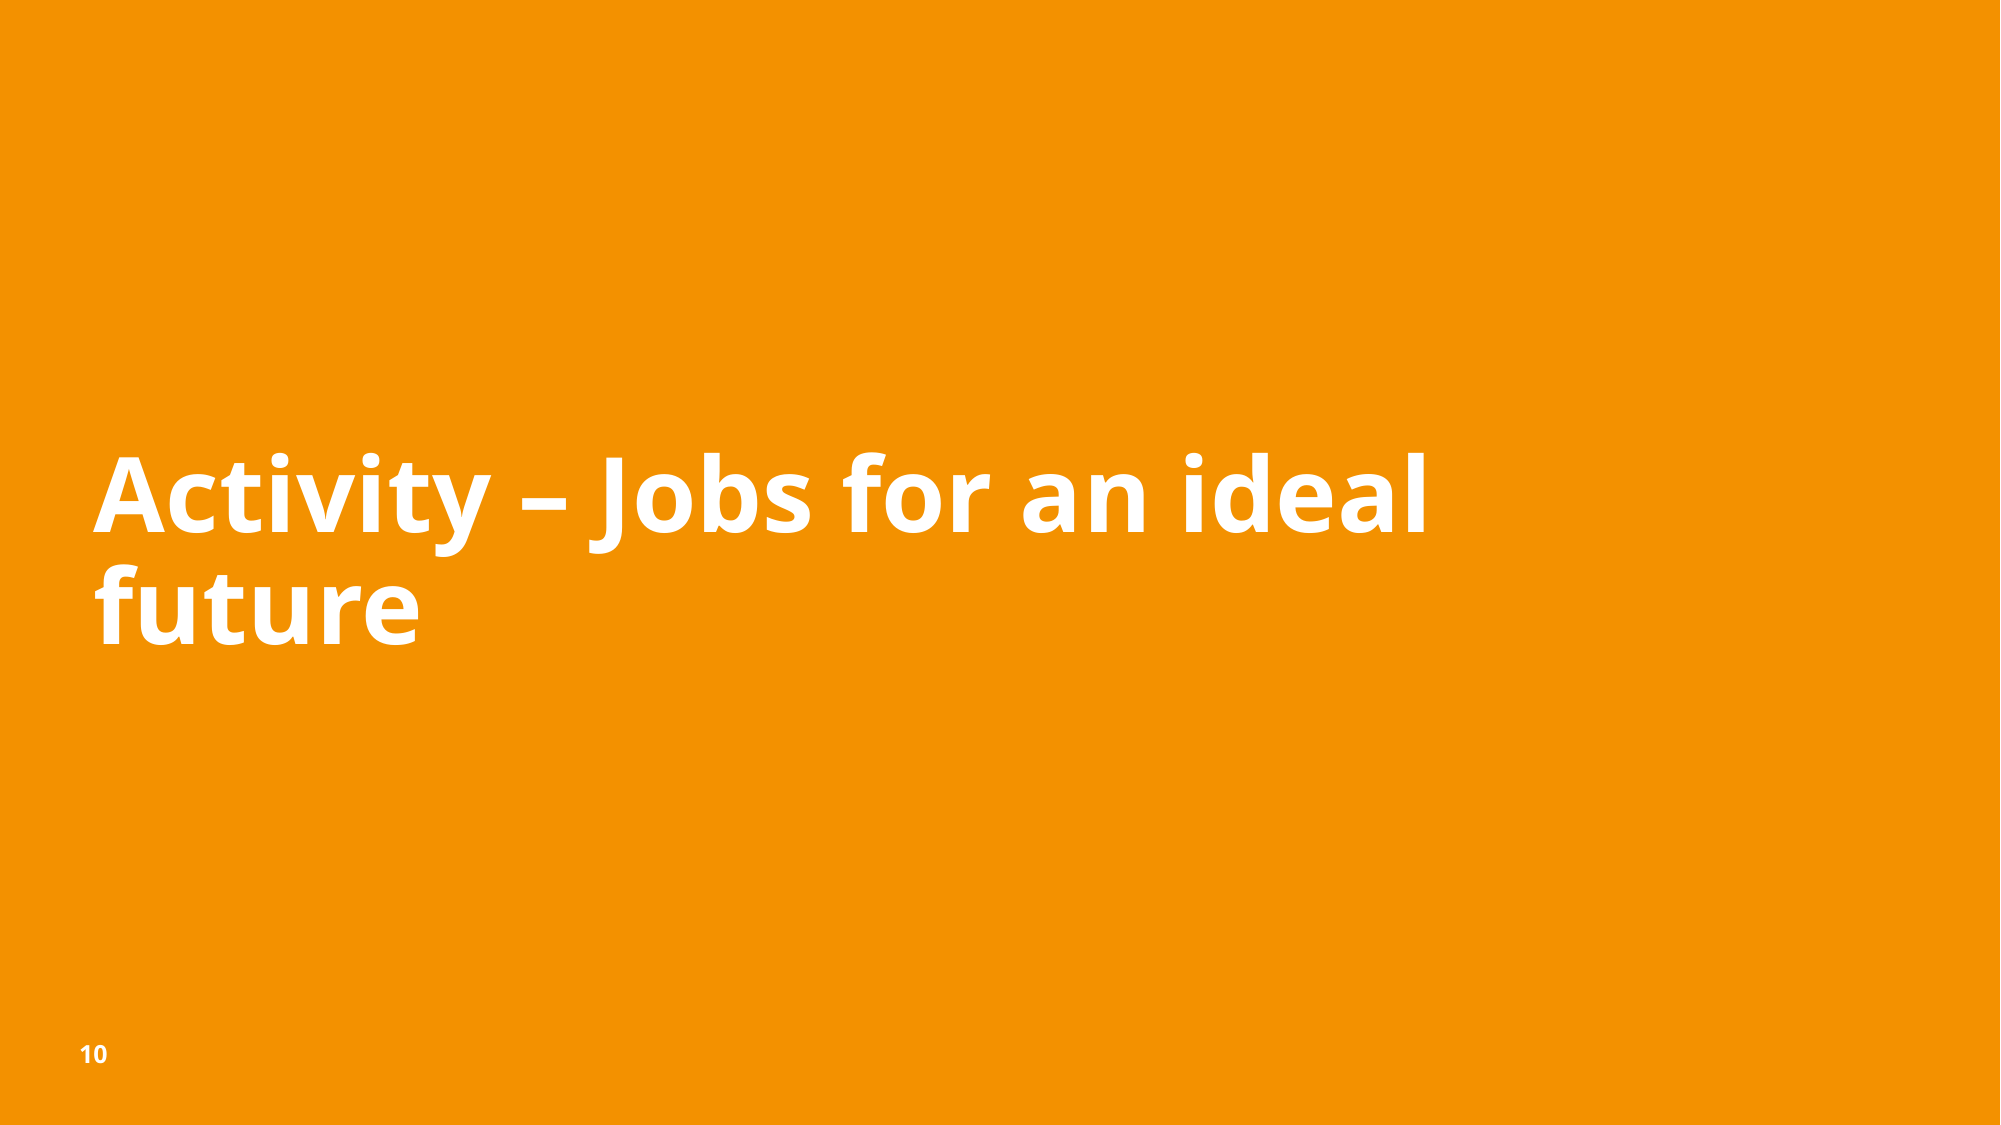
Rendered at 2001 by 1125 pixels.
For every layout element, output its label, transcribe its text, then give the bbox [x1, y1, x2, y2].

title Activity – Jobs for an ideal future [78, 125, 1579, 984]
slide_number 10 [79, 1023, 190, 1073]
